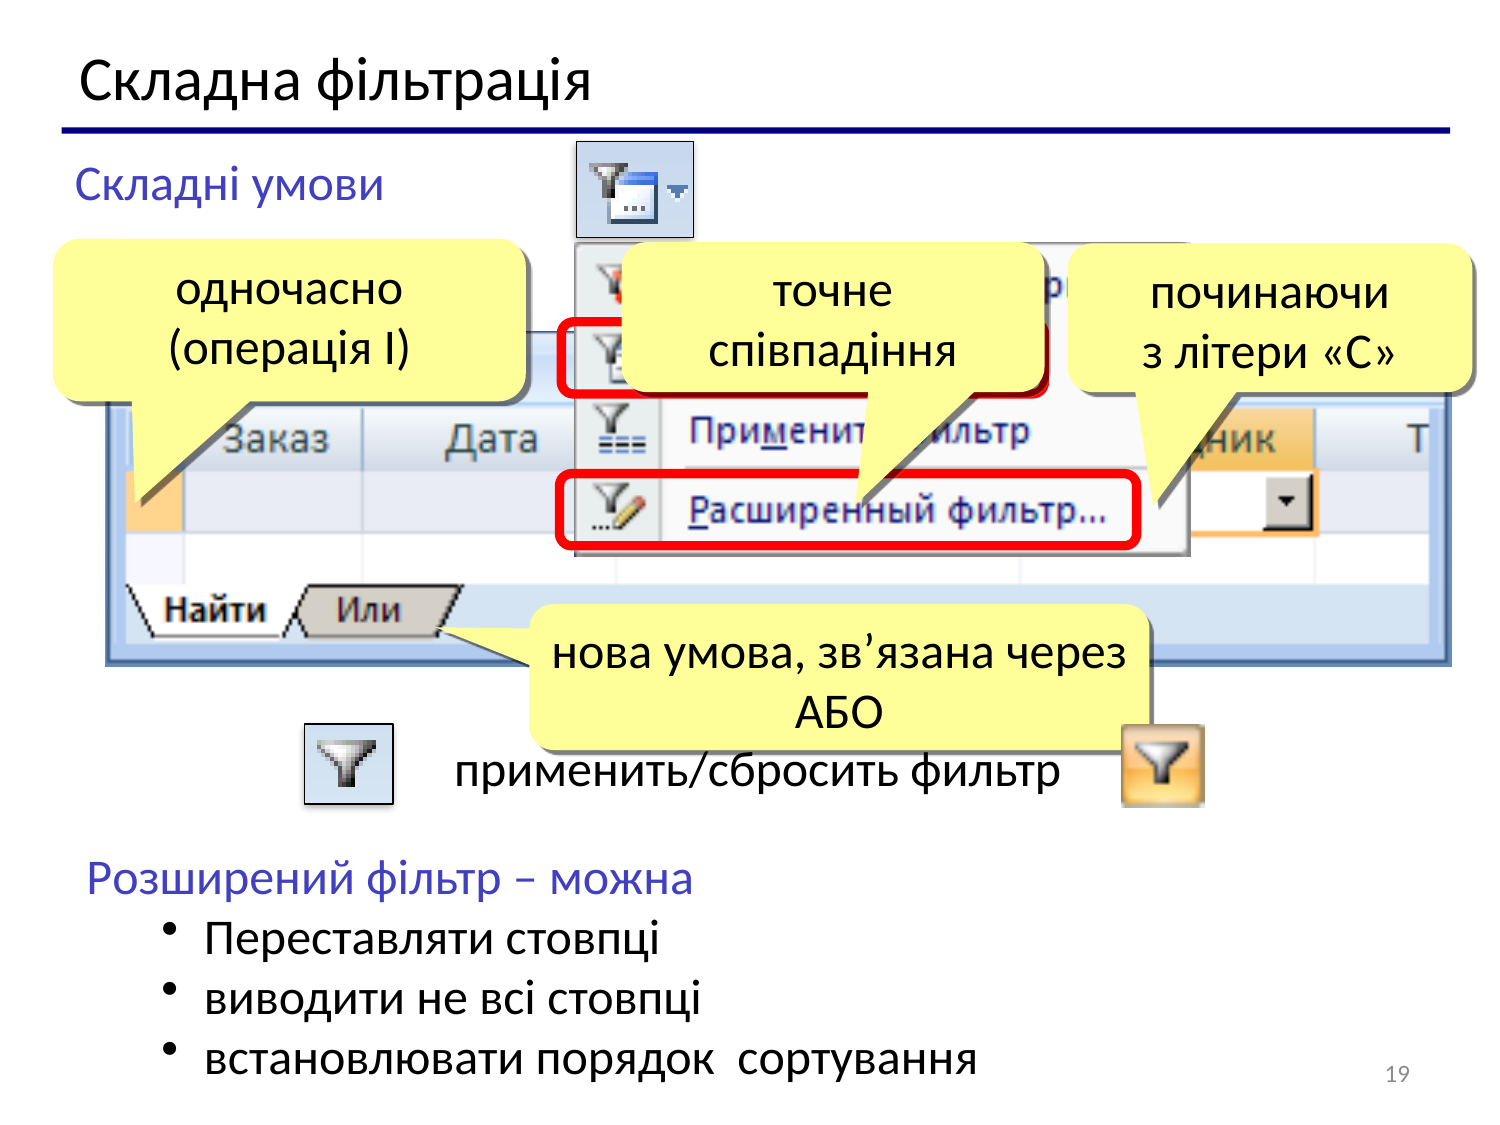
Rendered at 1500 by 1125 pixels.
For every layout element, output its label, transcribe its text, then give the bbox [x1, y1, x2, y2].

picture [304, 724, 393, 804]
picture [576, 141, 694, 237]
slide_number 19 [1074, 1042, 1425, 1103]
text_box применить/сбросить фильтр [439, 729, 1077, 804]
text_box Розширений фільтр – можна Переставляти стовпці виводити не всі стовпці встановлювати порядок сортування [71, 836, 994, 1092]
text_box починаючи з літери «С» [1193, 243, 1473, 391]
text_box [562, 322, 569, 330]
text_box одночасно (операція І) [53, 238, 526, 402]
text_box Складні умови [59, 142, 400, 218]
text_box Складна фільтрація [64, 31, 1401, 121]
picture [1121, 723, 1206, 808]
text_box нова умова, зв’язана через АБО [529, 675, 1150, 751]
picture [104, 242, 1453, 668]
